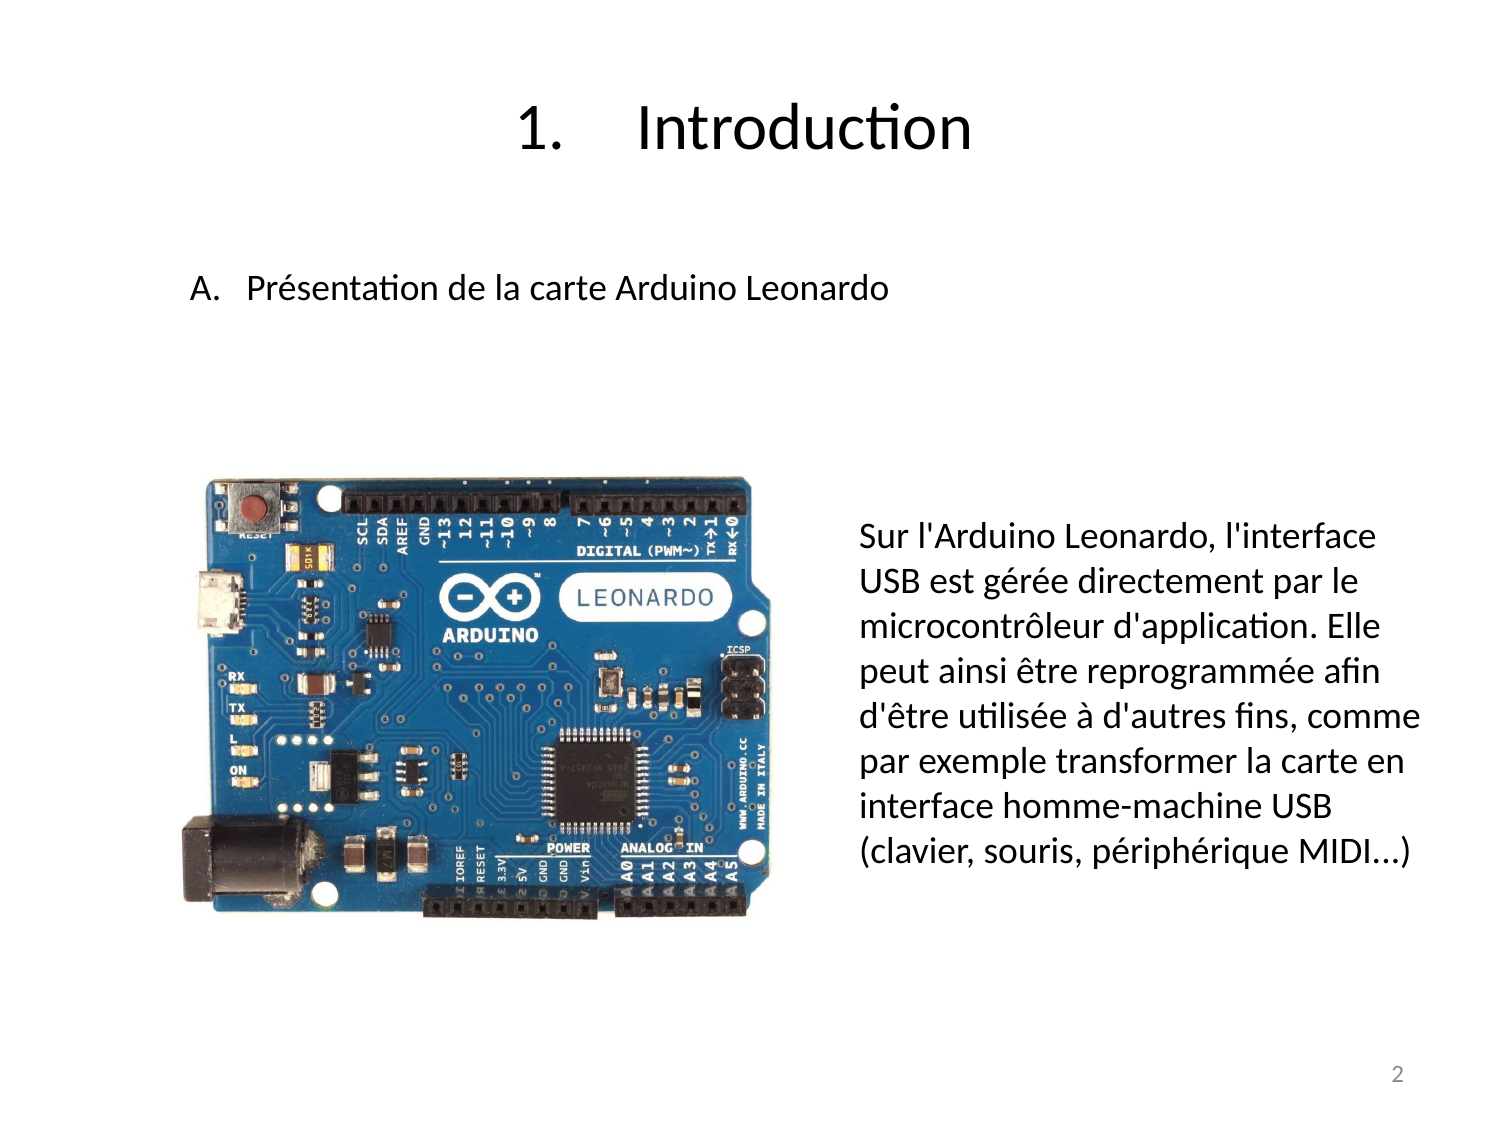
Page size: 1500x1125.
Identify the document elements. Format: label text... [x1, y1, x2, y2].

slide_number 2 [1074, 1042, 1425, 1103]
title Introduction [106, 2, 1382, 244]
picture [159, 443, 824, 971]
text_box Sur l'Arduino Leonardo, l'interface USB est gérée directement par le microcontrôleur d'application. Elle peut ainsi être reprogrammée afin d'être utilisée à d'autres fins, comme par exemple transformer la carte en interface homme-machine USB (clavier, souris, périphérique MIDI...) [844, 503, 1459, 879]
text_box Présentation de la carte Arduino Leonardo [100, 255, 1388, 315]
